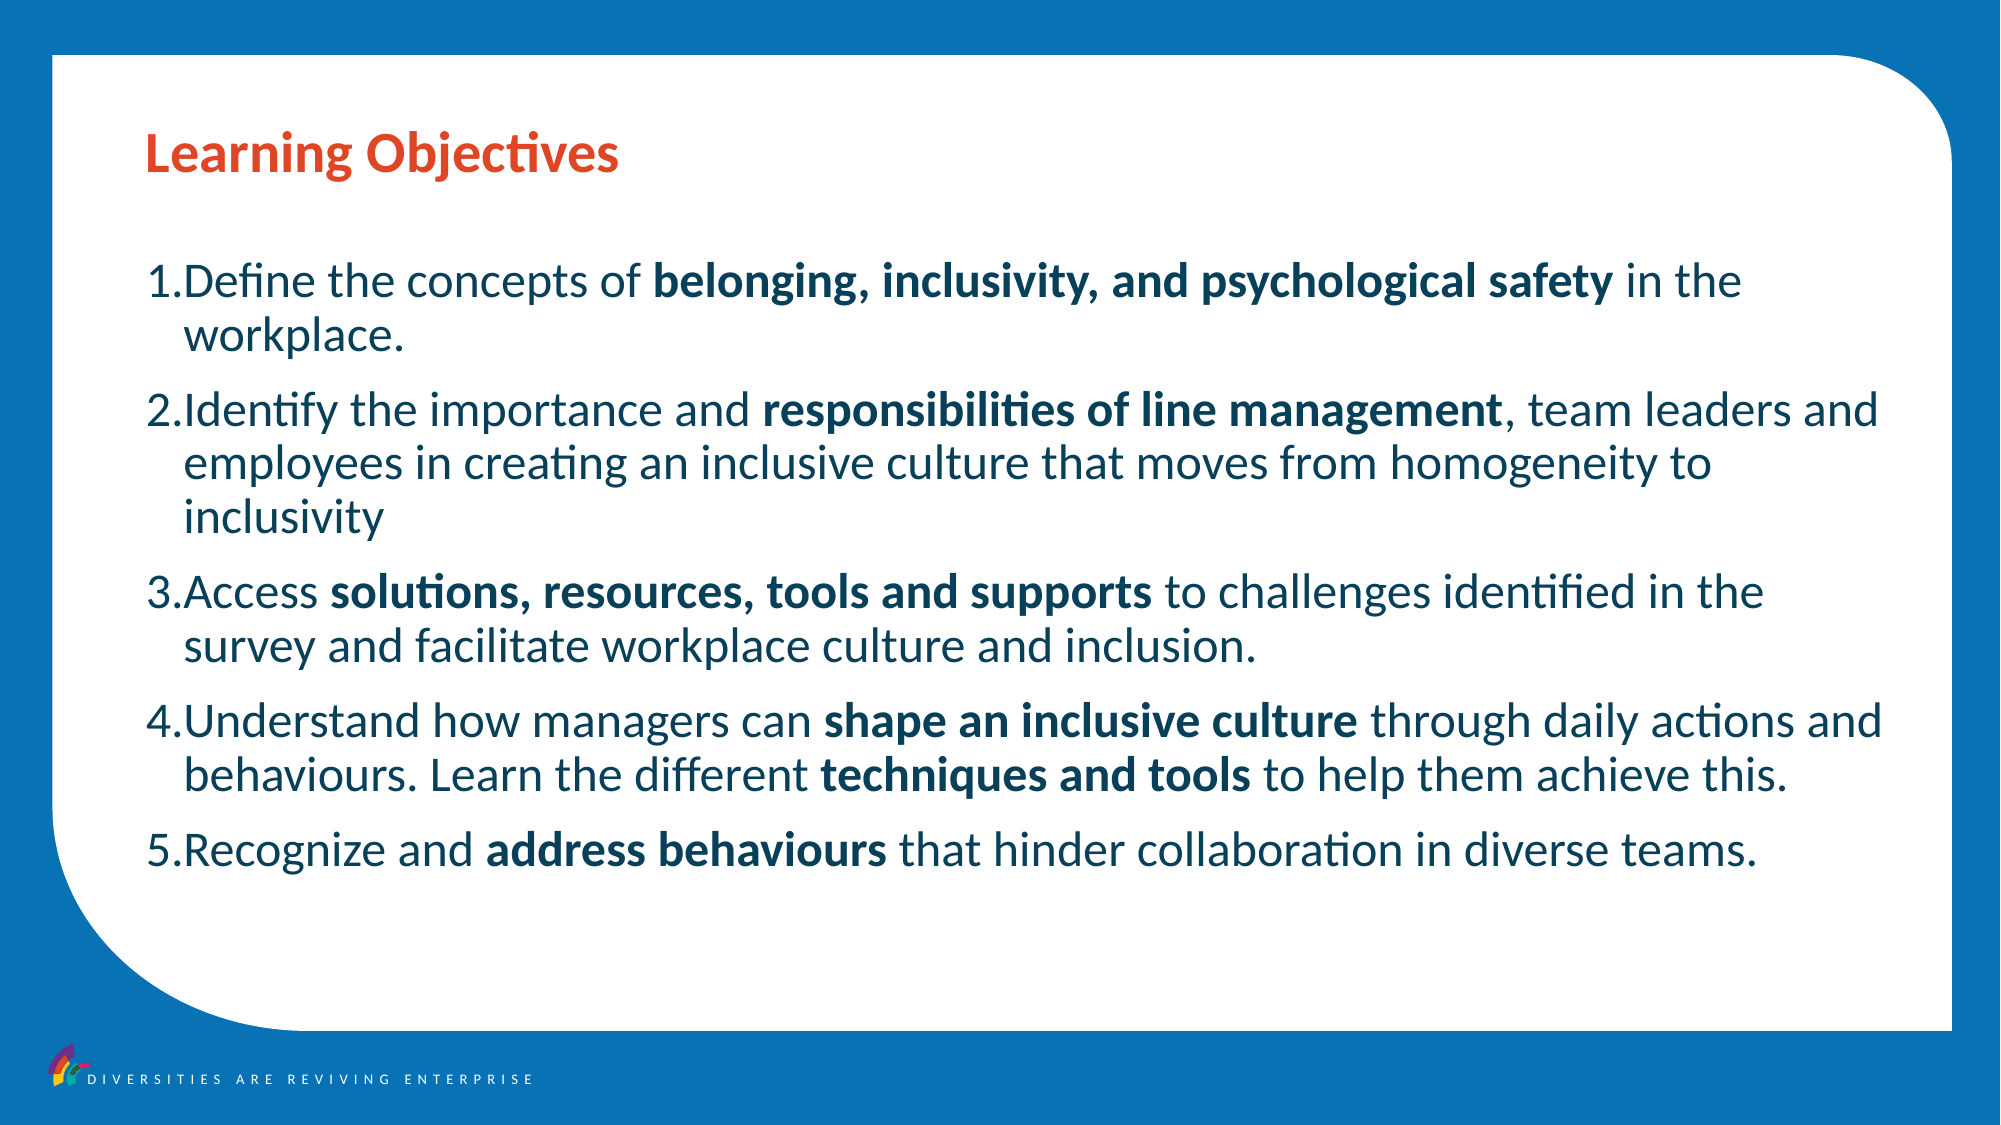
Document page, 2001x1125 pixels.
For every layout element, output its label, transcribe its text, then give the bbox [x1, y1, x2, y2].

list Learning Objectives [130, 114, 1869, 247]
list Define the concepts of belonging, inclusivity, and psychological safety in the workplace. Identify the importance and responsibilities of line management, team leaders and employees in creating an inclusive culture that moves from homogeneity to inclusivity Access solutions, resources, tools and supports to challenges identified in the survey and facilitate workplace culture and inclusion. Understand how managers can shape an inclusive culture through daily actions and behaviours. Learn the different techniques and tools to help them achieve this. Recognize and address behaviours that hinder collaboration in diverse teams. [130, 246, 1908, 879]
